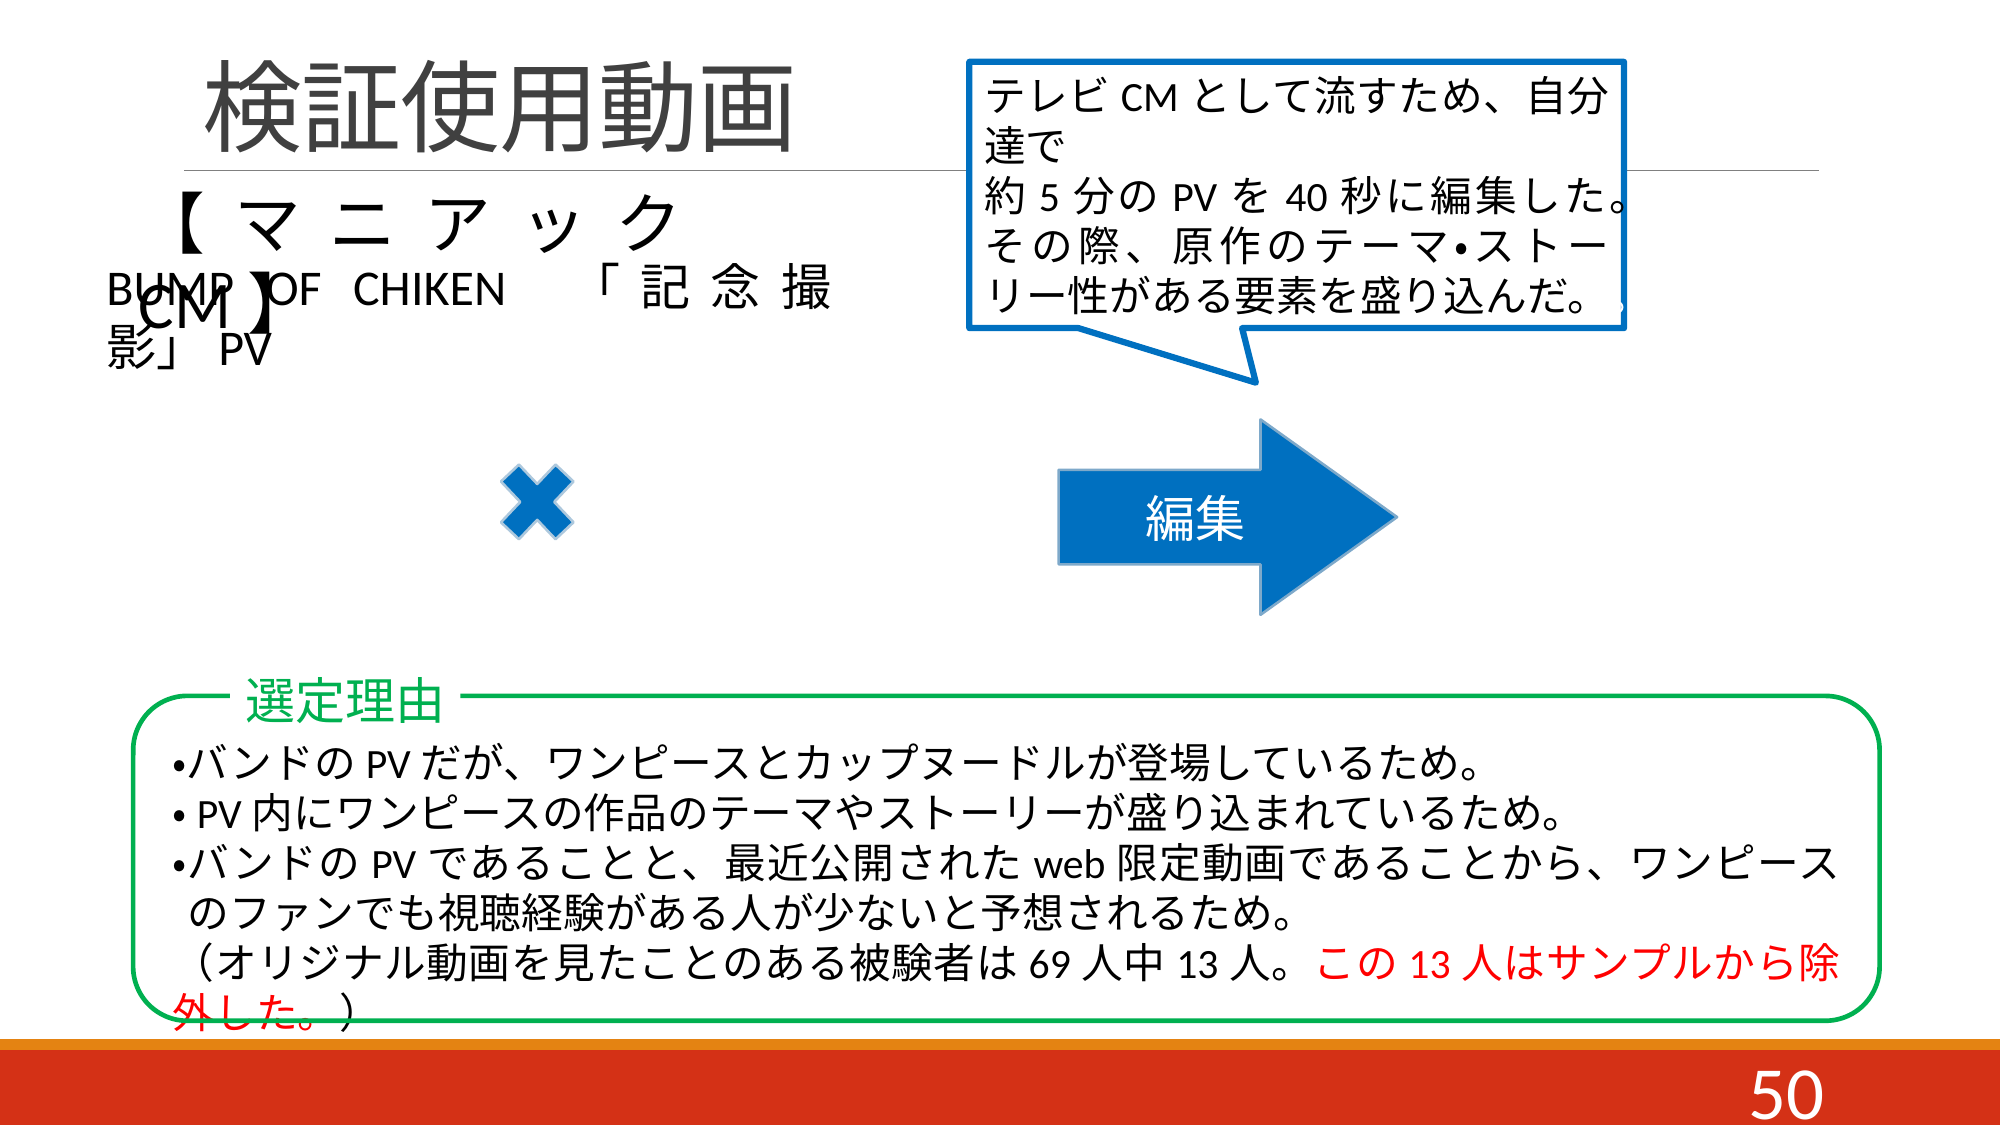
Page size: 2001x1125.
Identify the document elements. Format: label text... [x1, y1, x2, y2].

text_box [500, 463, 575, 541]
text_box テレビCMとして流すため、自分達で 約5分のPVを40秒に編集した。 その際、原作のテーマ・ストーリー性がある要素を盛り込んだ。。 [968, 60, 1626, 384]
text_box 検証使用動画 [187, 29, 1838, 173]
text_box 選定理由 [230, 661, 461, 737]
text_box ・バンドのPVだが、ワンピースとカップヌードルが登場しているため。 ・PV内にワンピースの作品のテーマやストーリーが盛り込まれているため。 ・バンドのPVであることと、最近公開されたweb限定動画であることから、ワンピースのファンでも視聴経験がある人が少ないと予想されるため。 （オリジナル動画を見たことのある被験者は69人中13人。この13人はサンプルから除外した。） [157, 1014, 1856, 1045]
text_box 【マニアックCM】 [123, 174, 714, 270]
slide_number 50 [1624, 1059, 1840, 1120]
text_box BUMP OF CHIKEN 「記念撮影」PV [91, 248, 846, 324]
text_box [131, 694, 1881, 1023]
text_box 編集 [1057, 418, 1399, 616]
